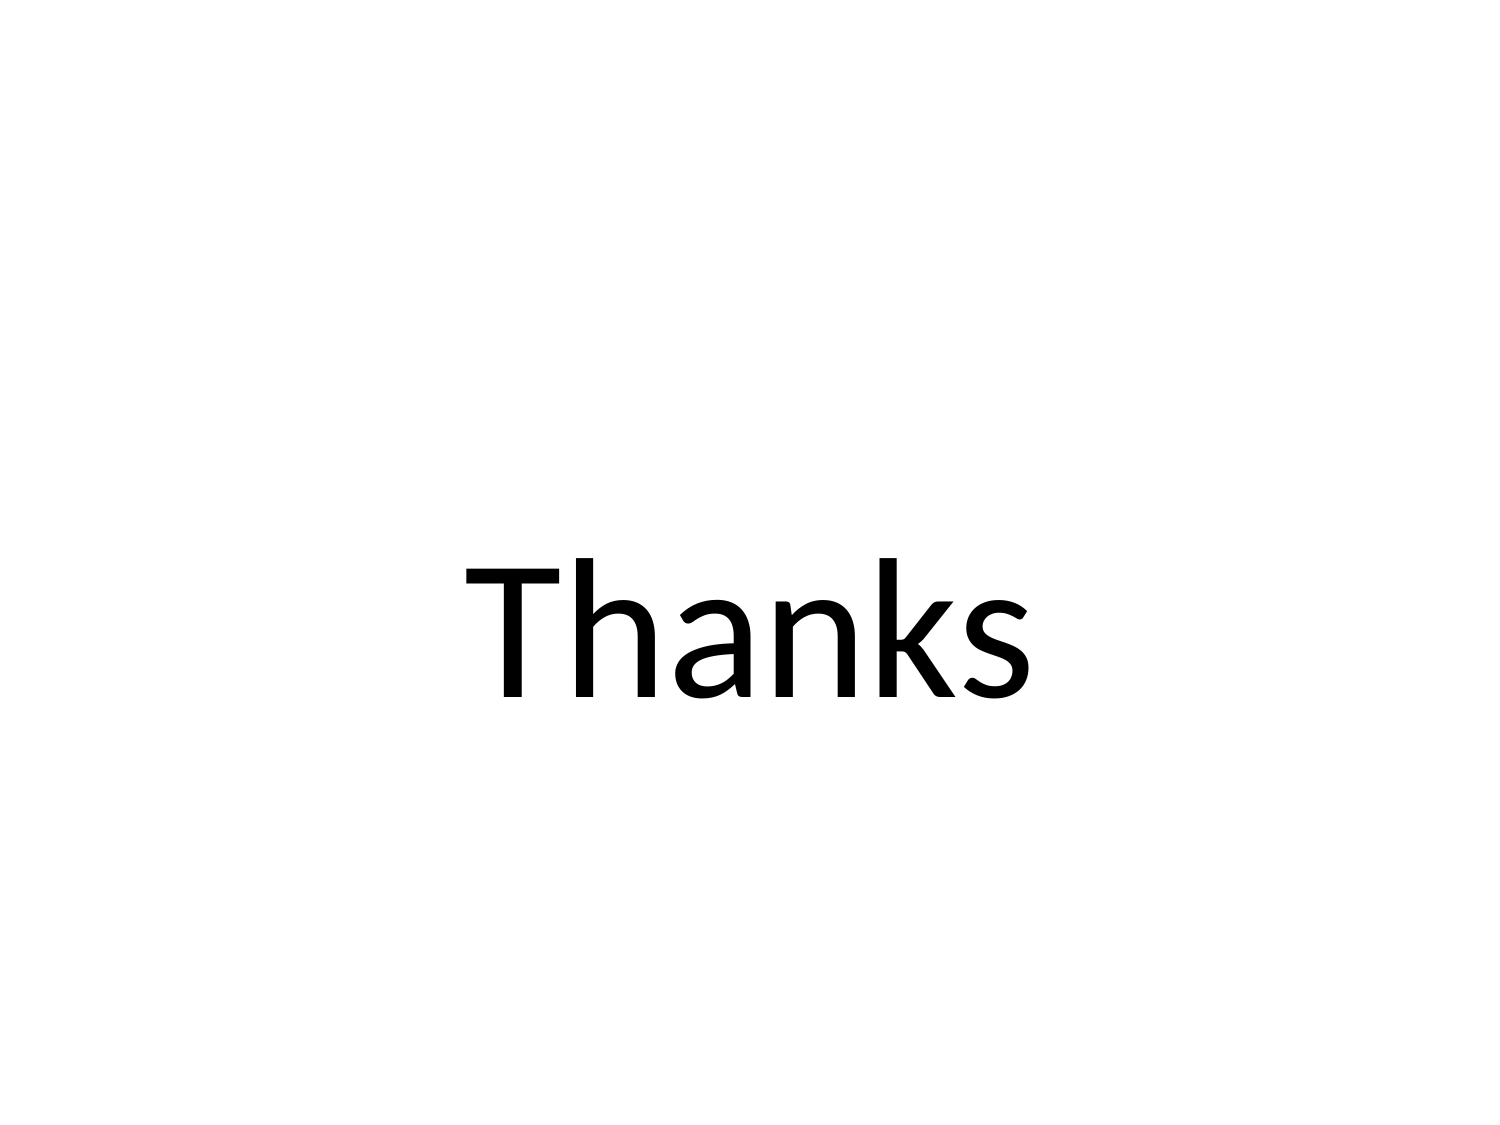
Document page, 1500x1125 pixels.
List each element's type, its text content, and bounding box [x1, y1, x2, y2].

text_box Thanks [0, 490, 1500, 746]
